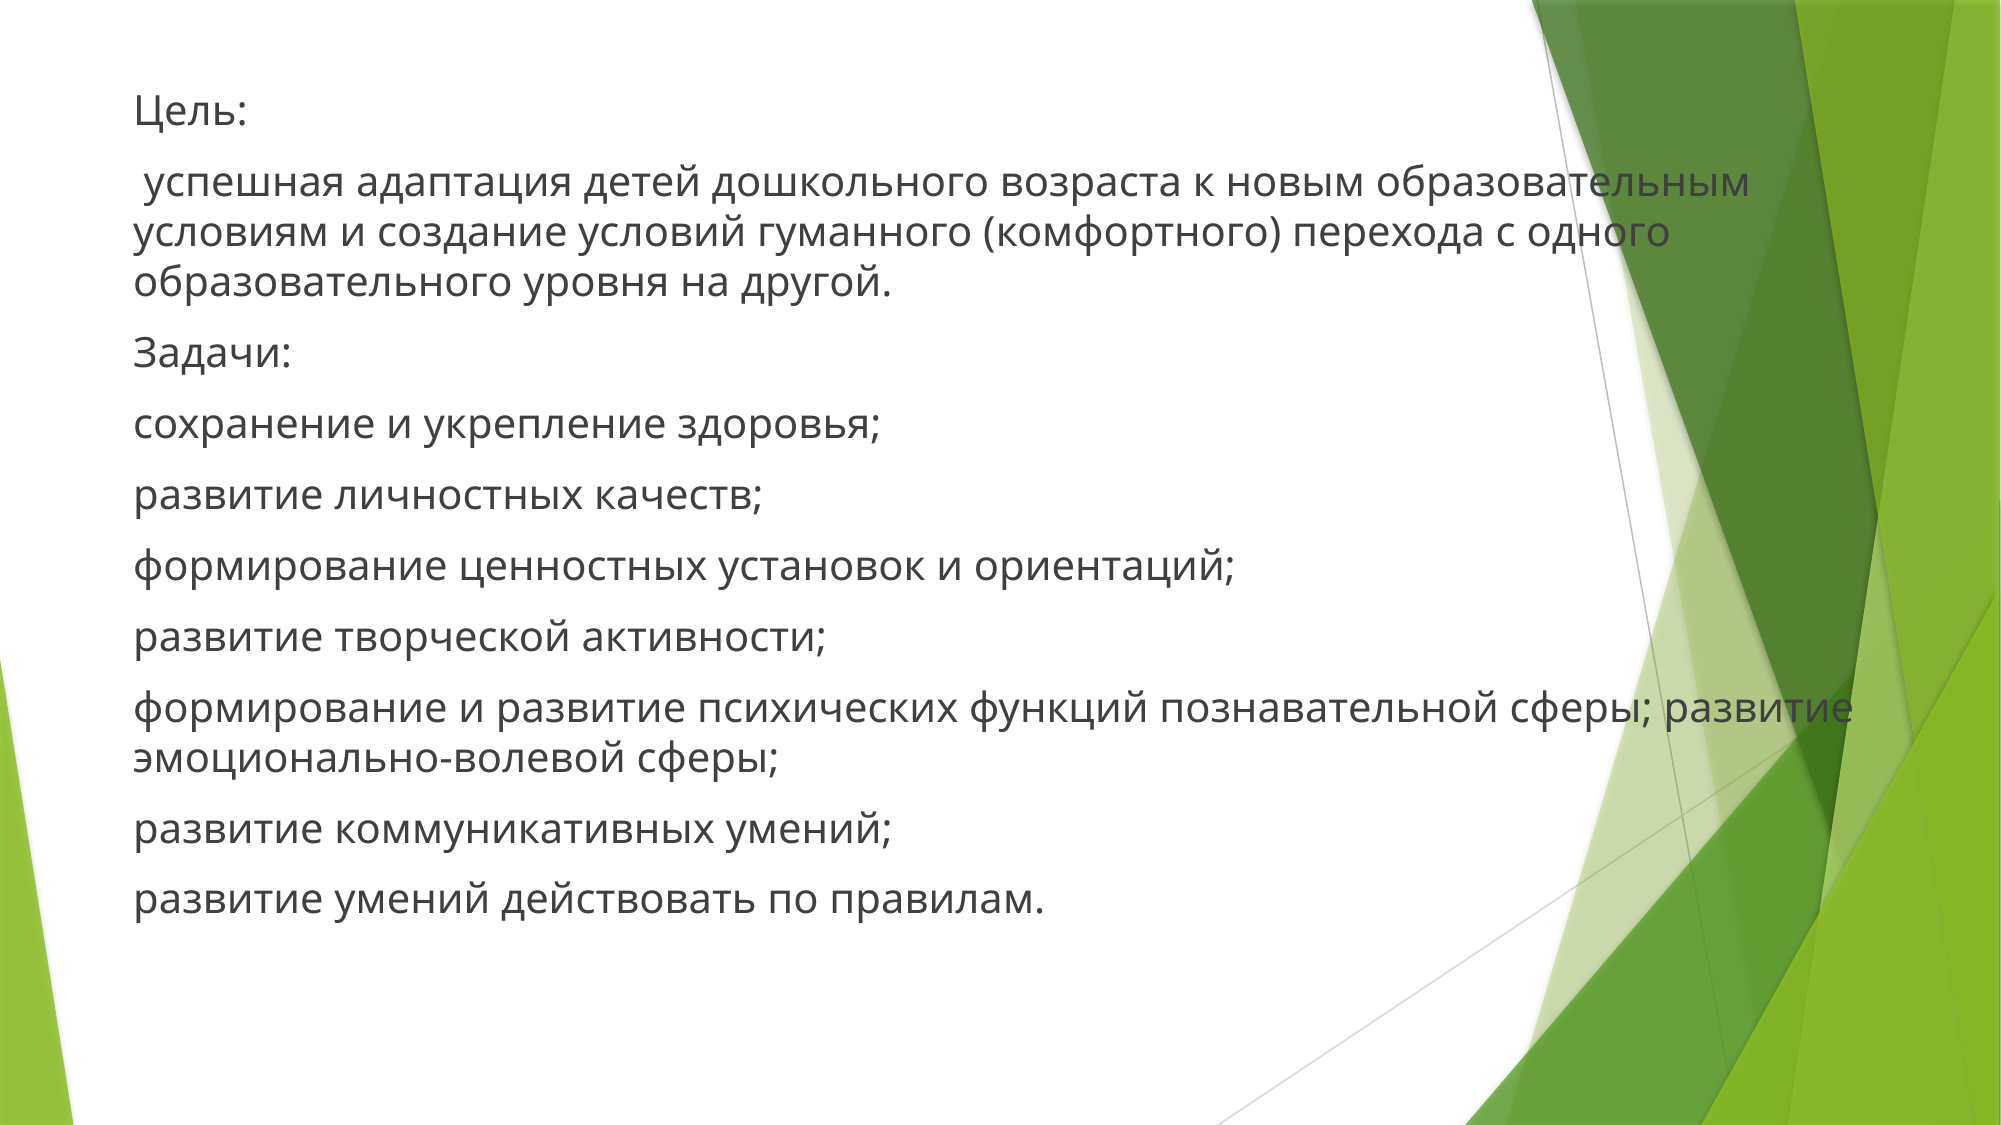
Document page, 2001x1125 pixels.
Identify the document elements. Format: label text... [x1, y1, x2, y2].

list Цель: успешная адаптация детей дошкольного возраста к новым образовательным условиям и создание условий гуманного (комфортного) перехода с одного образовательного уровня на другой. Задачи: сохранение и укрепление здоровья; развитие личностных качеств; формирование ценностных установок и ориентаций; развитие творческой активности; формирование и развитие психических функций познавательной сферы; развитие эмоционально-волевой сферы; развитие коммуникативных умений; развитие умений действовать по правилам. [118, 76, 1941, 1049]
